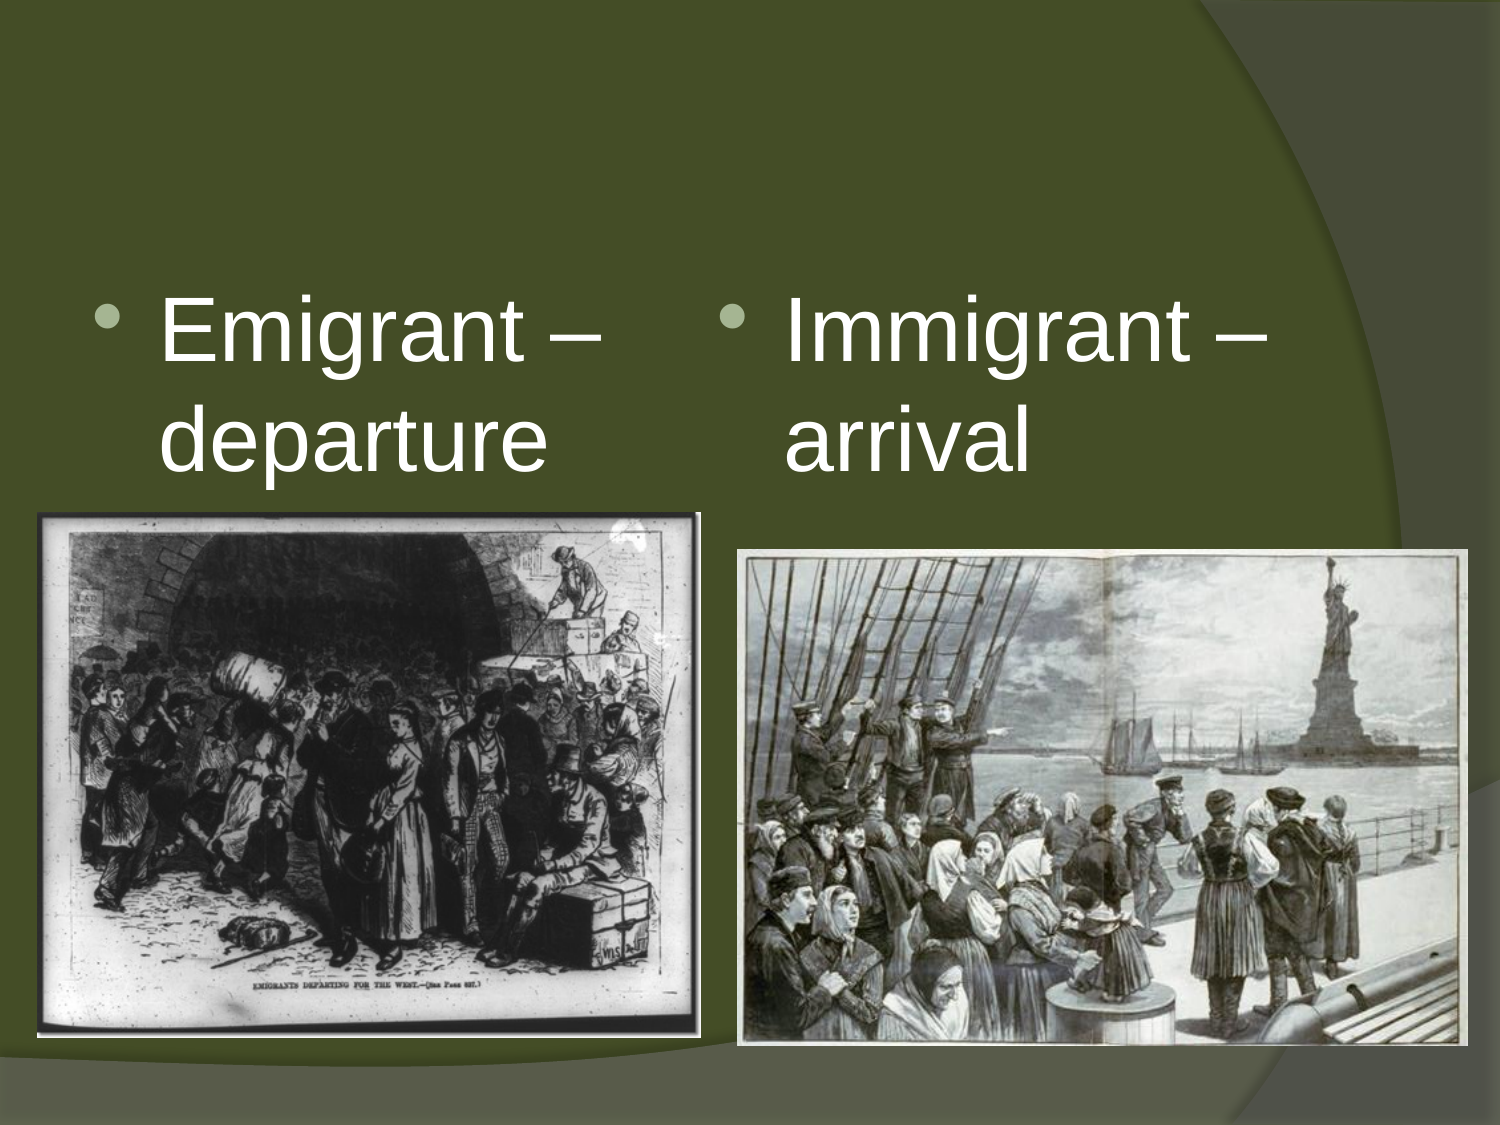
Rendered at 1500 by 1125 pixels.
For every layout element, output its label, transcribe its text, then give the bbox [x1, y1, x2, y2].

list Immigrant – arrival [699, 262, 1300, 1005]
picture [37, 512, 701, 1038]
list Emigrant – departure [75, 262, 675, 504]
picture [737, 549, 1469, 1046]
